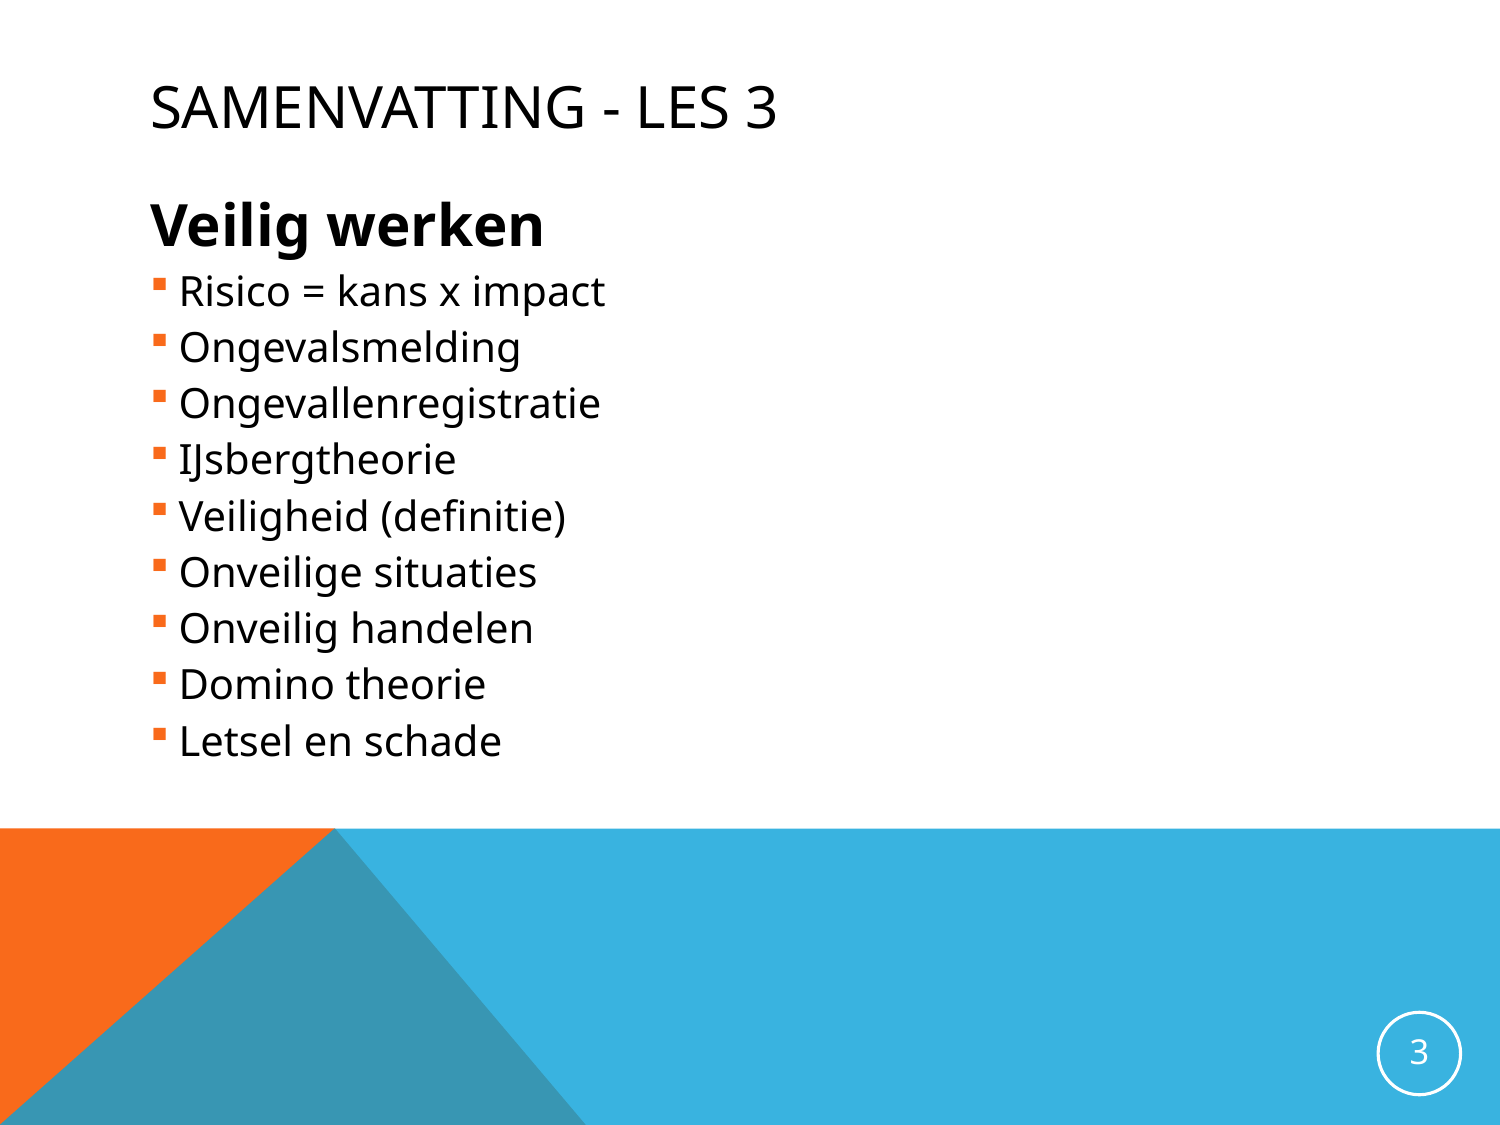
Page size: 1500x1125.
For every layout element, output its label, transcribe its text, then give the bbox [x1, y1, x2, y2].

title Samenvatting - les 3 [135, 60, 1369, 150]
list Veilig werken Risico = kans x impact Ongevalsmelding Ongevallenregistratie IJsbergtheorie Veiligheid (definitie) Onveilige situaties Onveilig handelen Domino theorie Letsel en schade [135, 180, 1369, 768]
slide_number 3 [1376, 1010, 1463, 1097]
